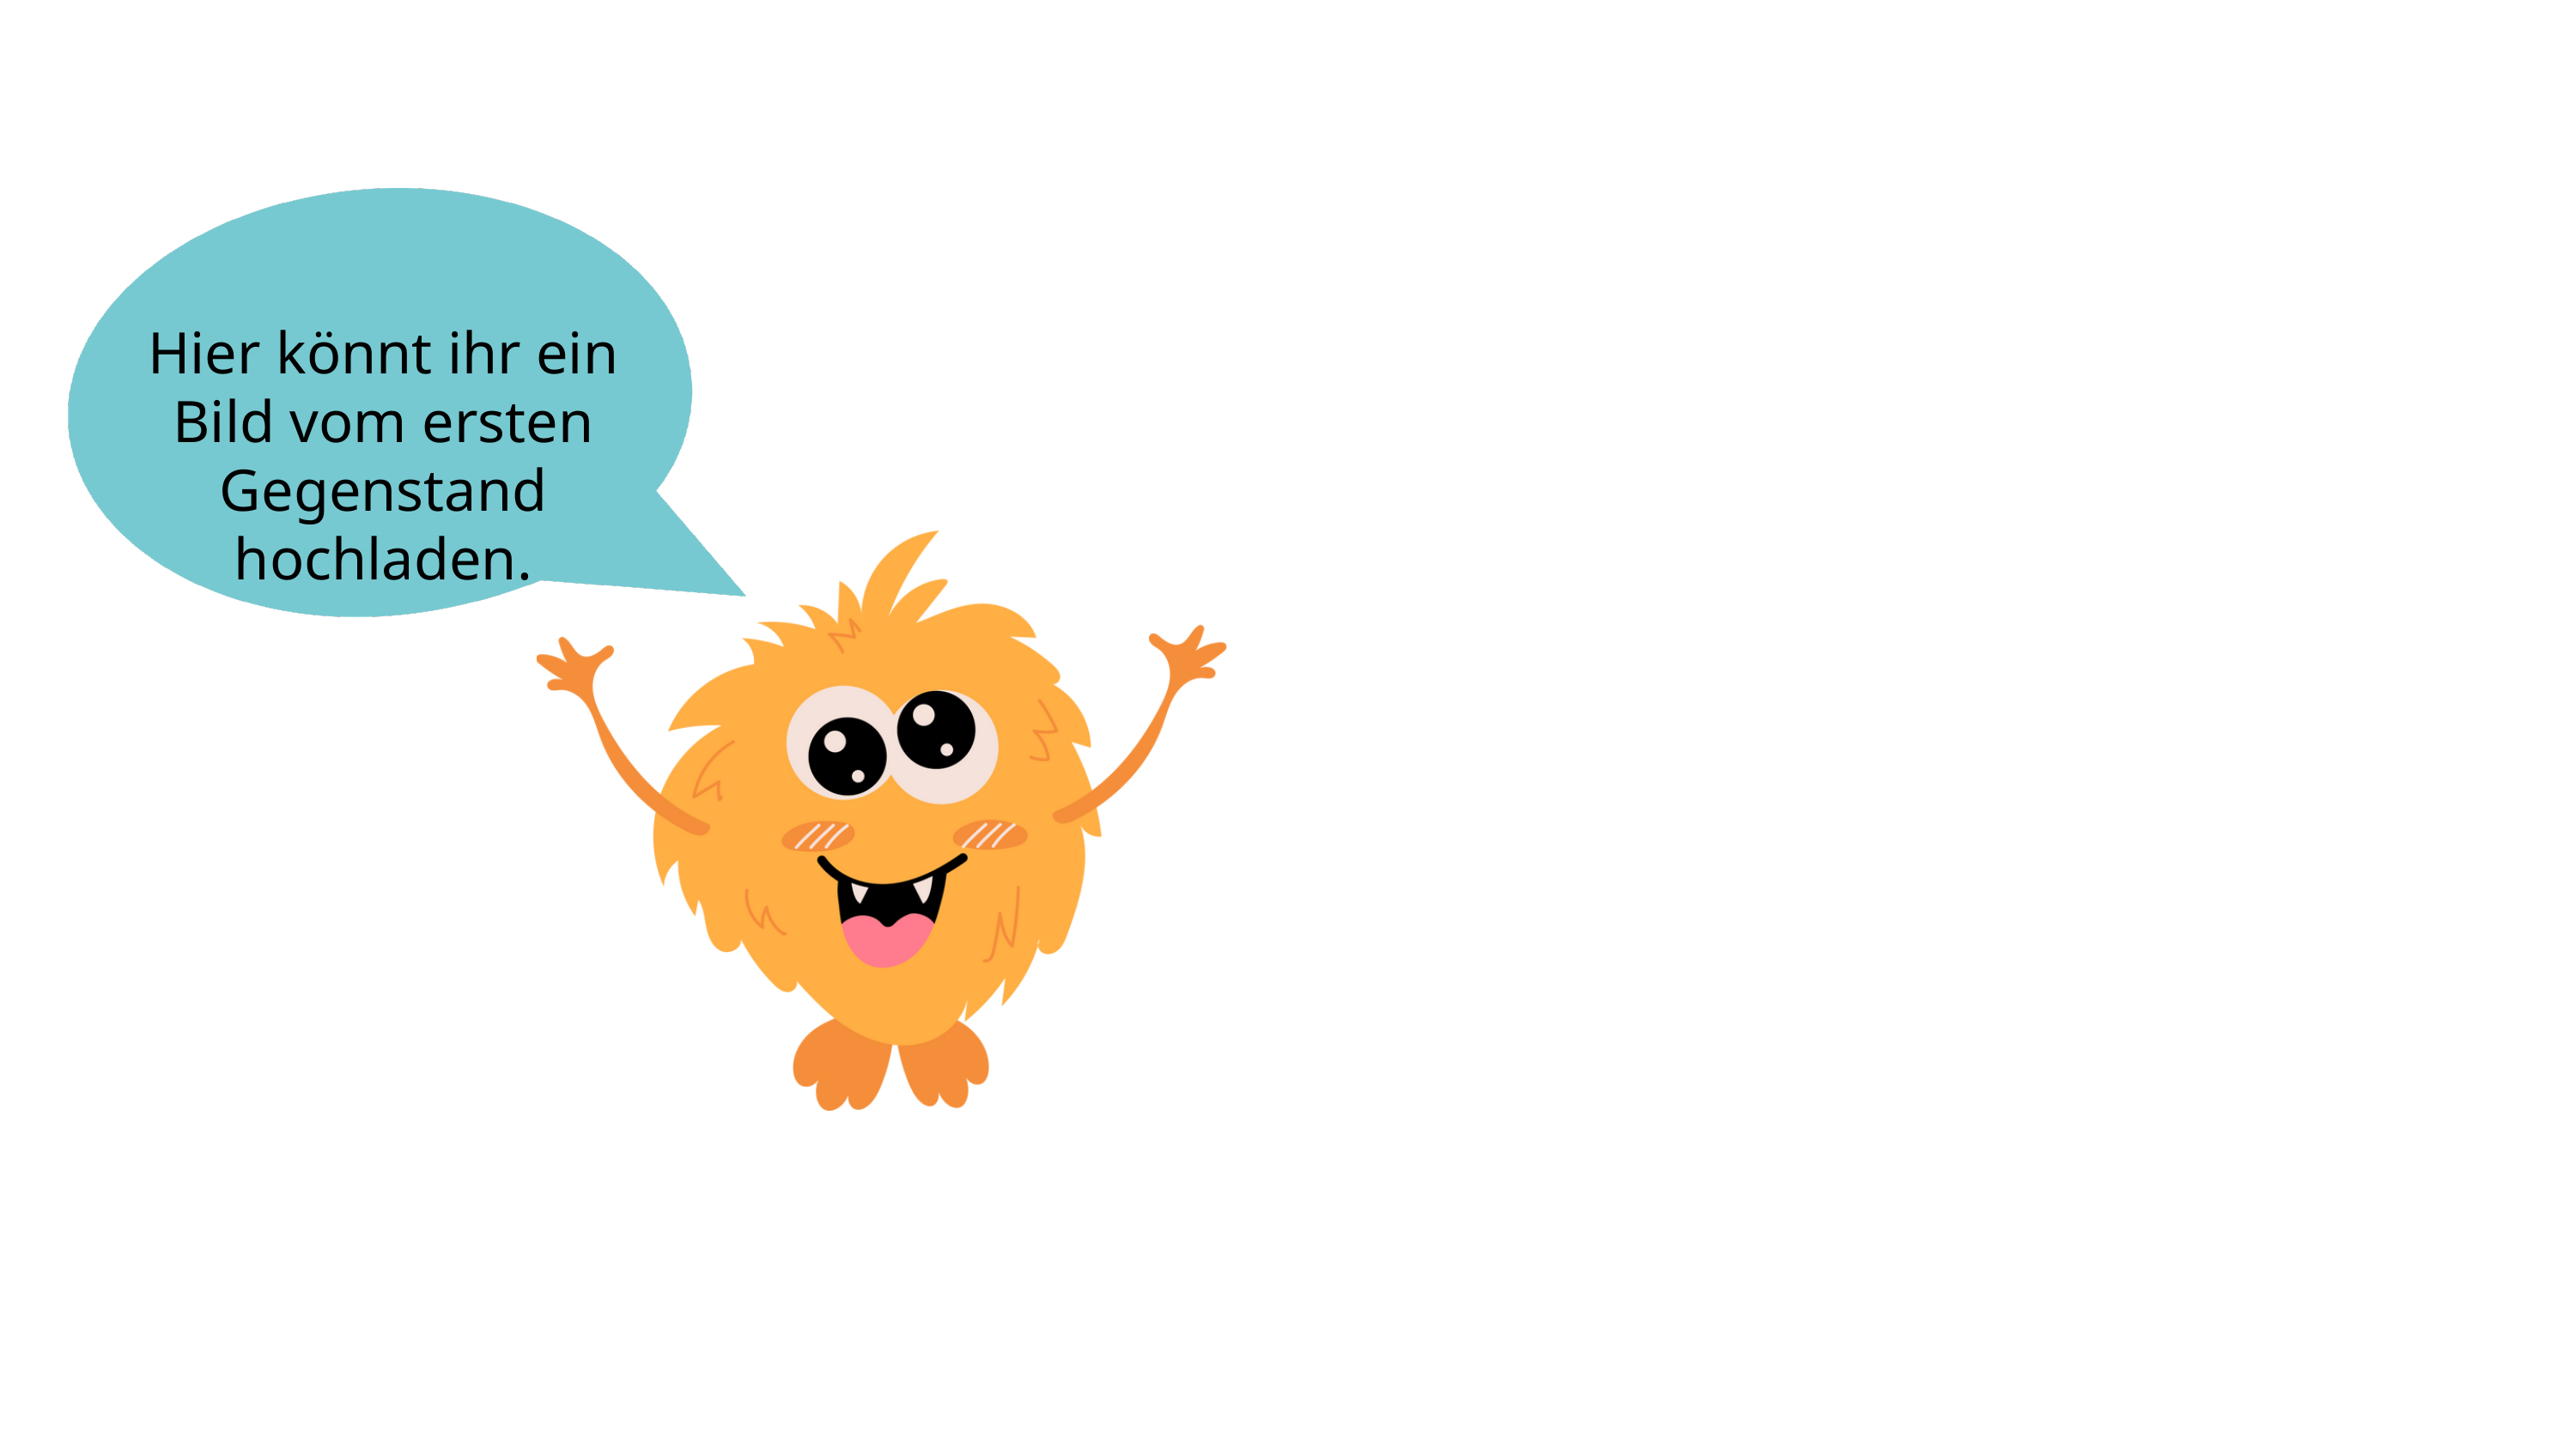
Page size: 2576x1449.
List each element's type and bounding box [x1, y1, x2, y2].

text_box [536, 530, 1227, 1111]
picture [53, 170, 784, 635]
